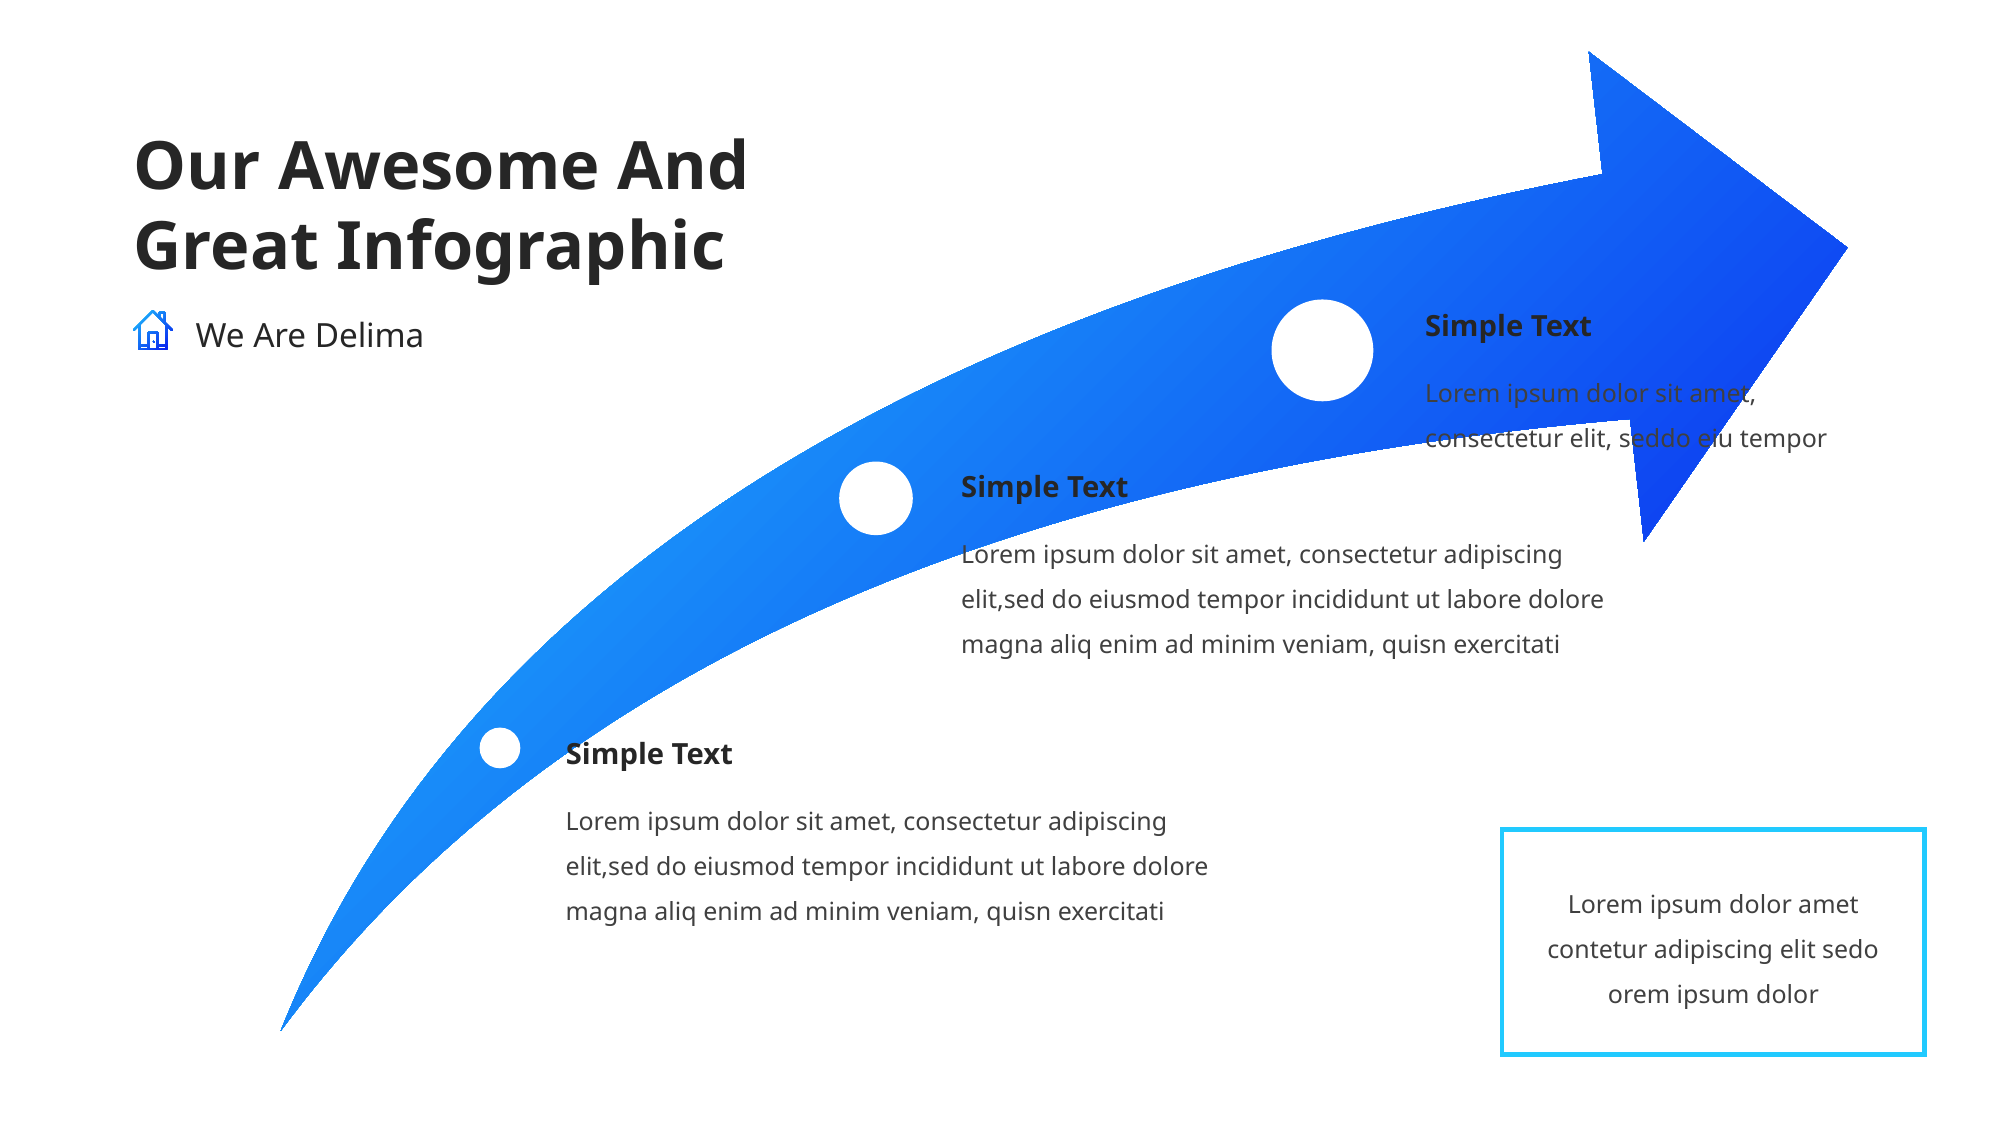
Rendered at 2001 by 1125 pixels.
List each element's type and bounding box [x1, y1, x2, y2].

text_box [1410, 299, 1848, 462]
text_box [946, 461, 1628, 669]
text_box [550, 727, 1232, 935]
text_box [119, 115, 814, 362]
text_box [1502, 829, 1925, 1055]
text_box [280, 51, 1848, 1031]
